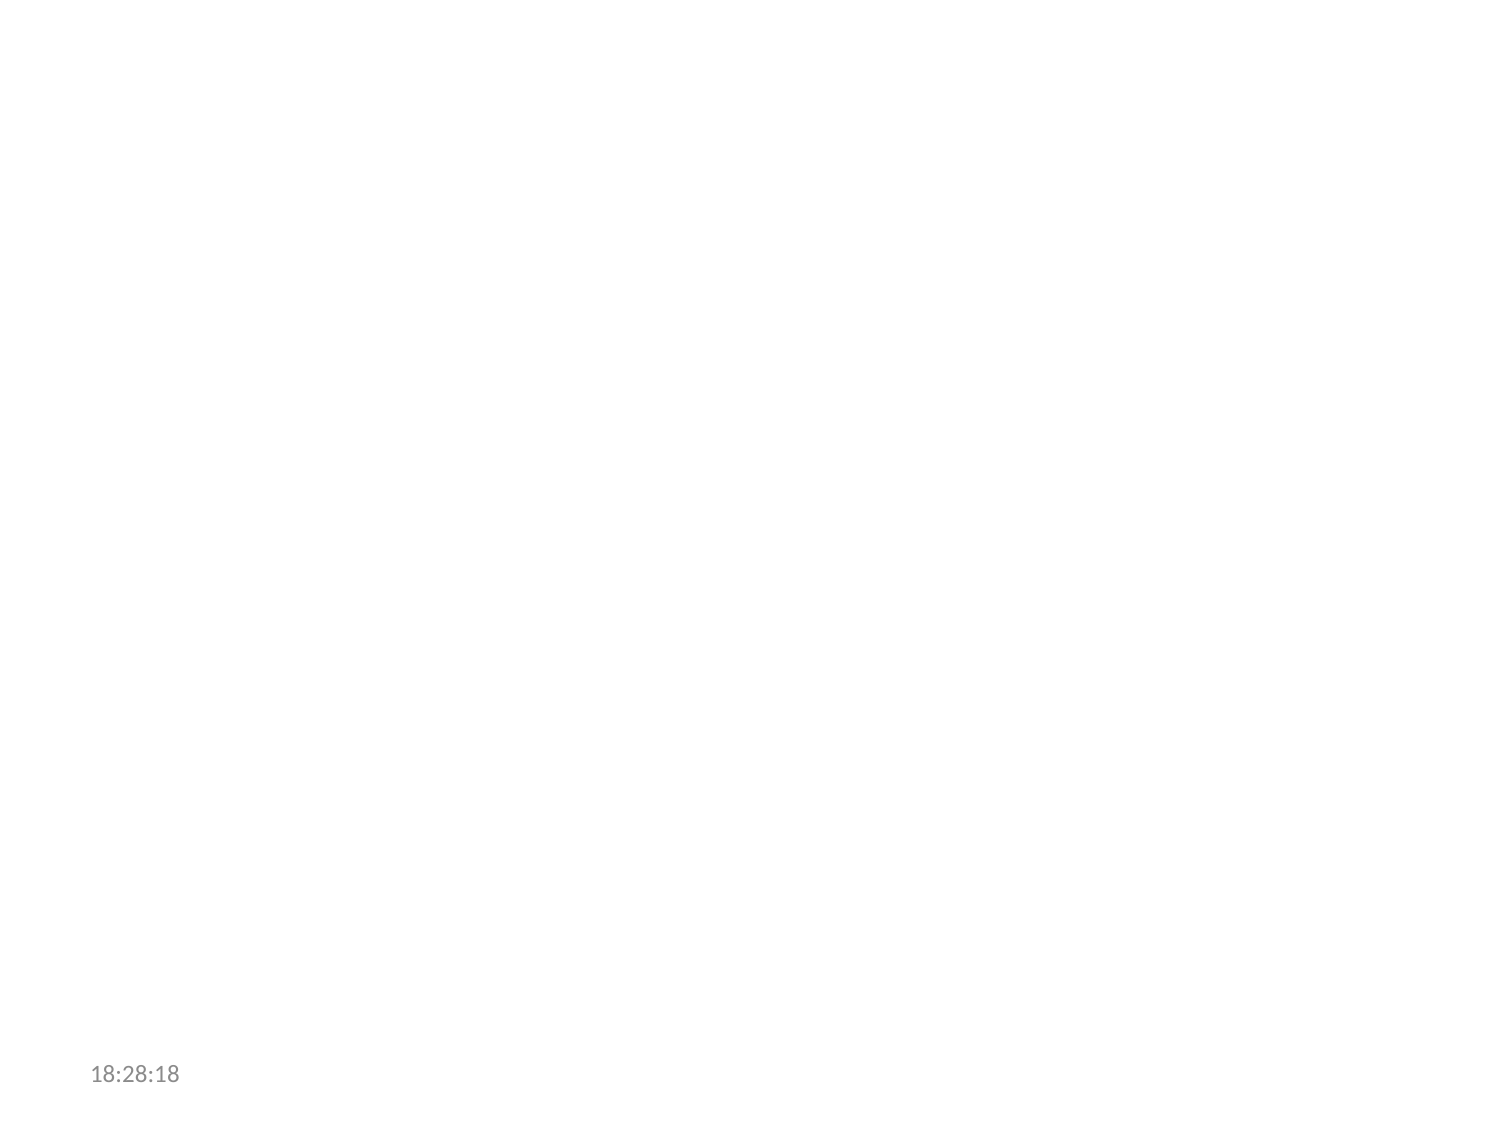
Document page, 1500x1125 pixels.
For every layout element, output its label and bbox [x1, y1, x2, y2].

slide_number [75, 1042, 425, 1103]
